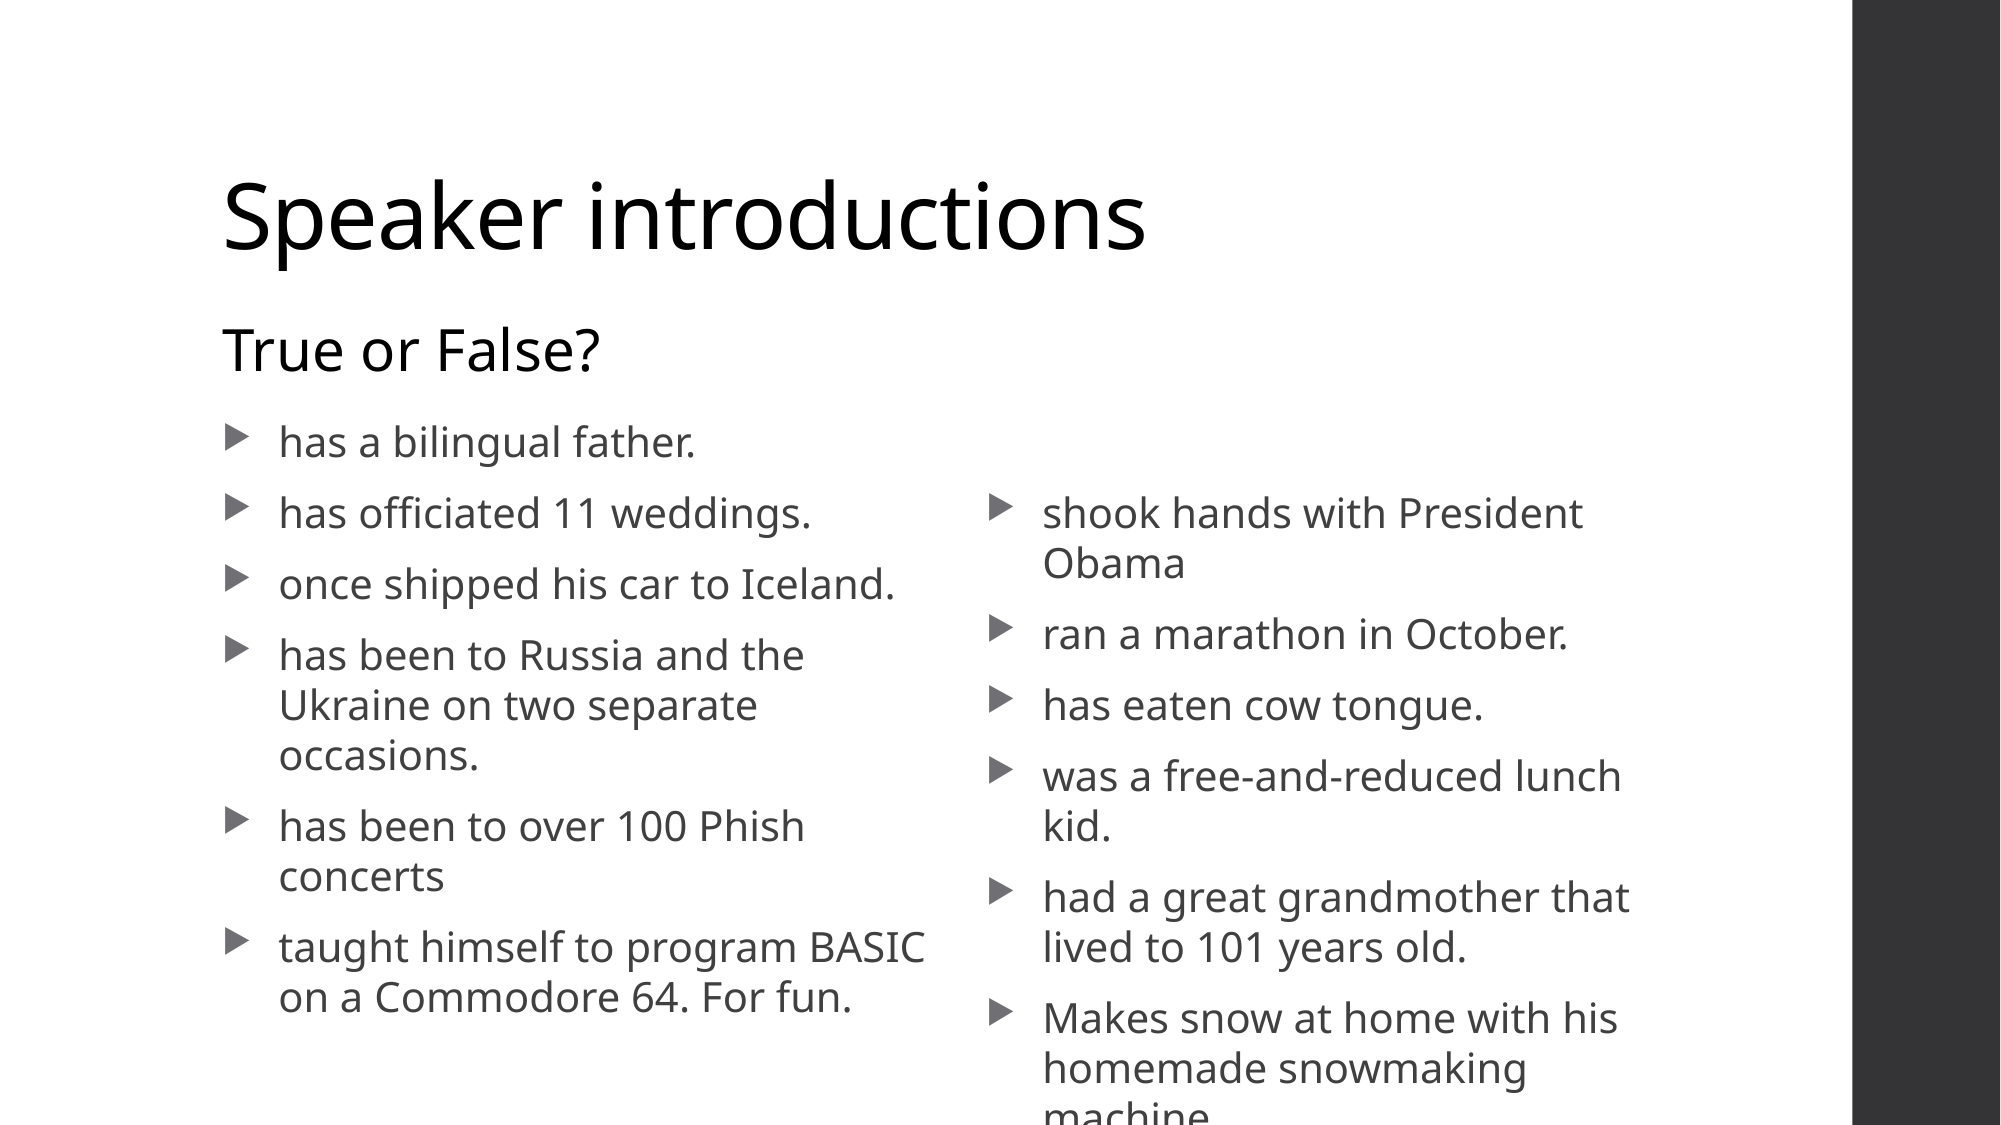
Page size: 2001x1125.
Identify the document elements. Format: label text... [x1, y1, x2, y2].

list True or False? [206, 310, 1618, 380]
text_box has a bilingual father. has officiated 11 weddings. once shipped his car to Iceland. has been to Russia and the Ukraine on two separate occasions. has been to over 100 Phish concerts taught himself to program BASIC on a Commodore 64. For fun. shook hands with President Obama ran a marathon in October. has eaten cow tongue. was a free-and-reduced lunch kid. had a great grandmother that lived to 101 years old. Makes snow at home with his homemade snowmaking machine. [206, 408, 1691, 1091]
title Speaker introductions [206, 60, 1797, 278]
